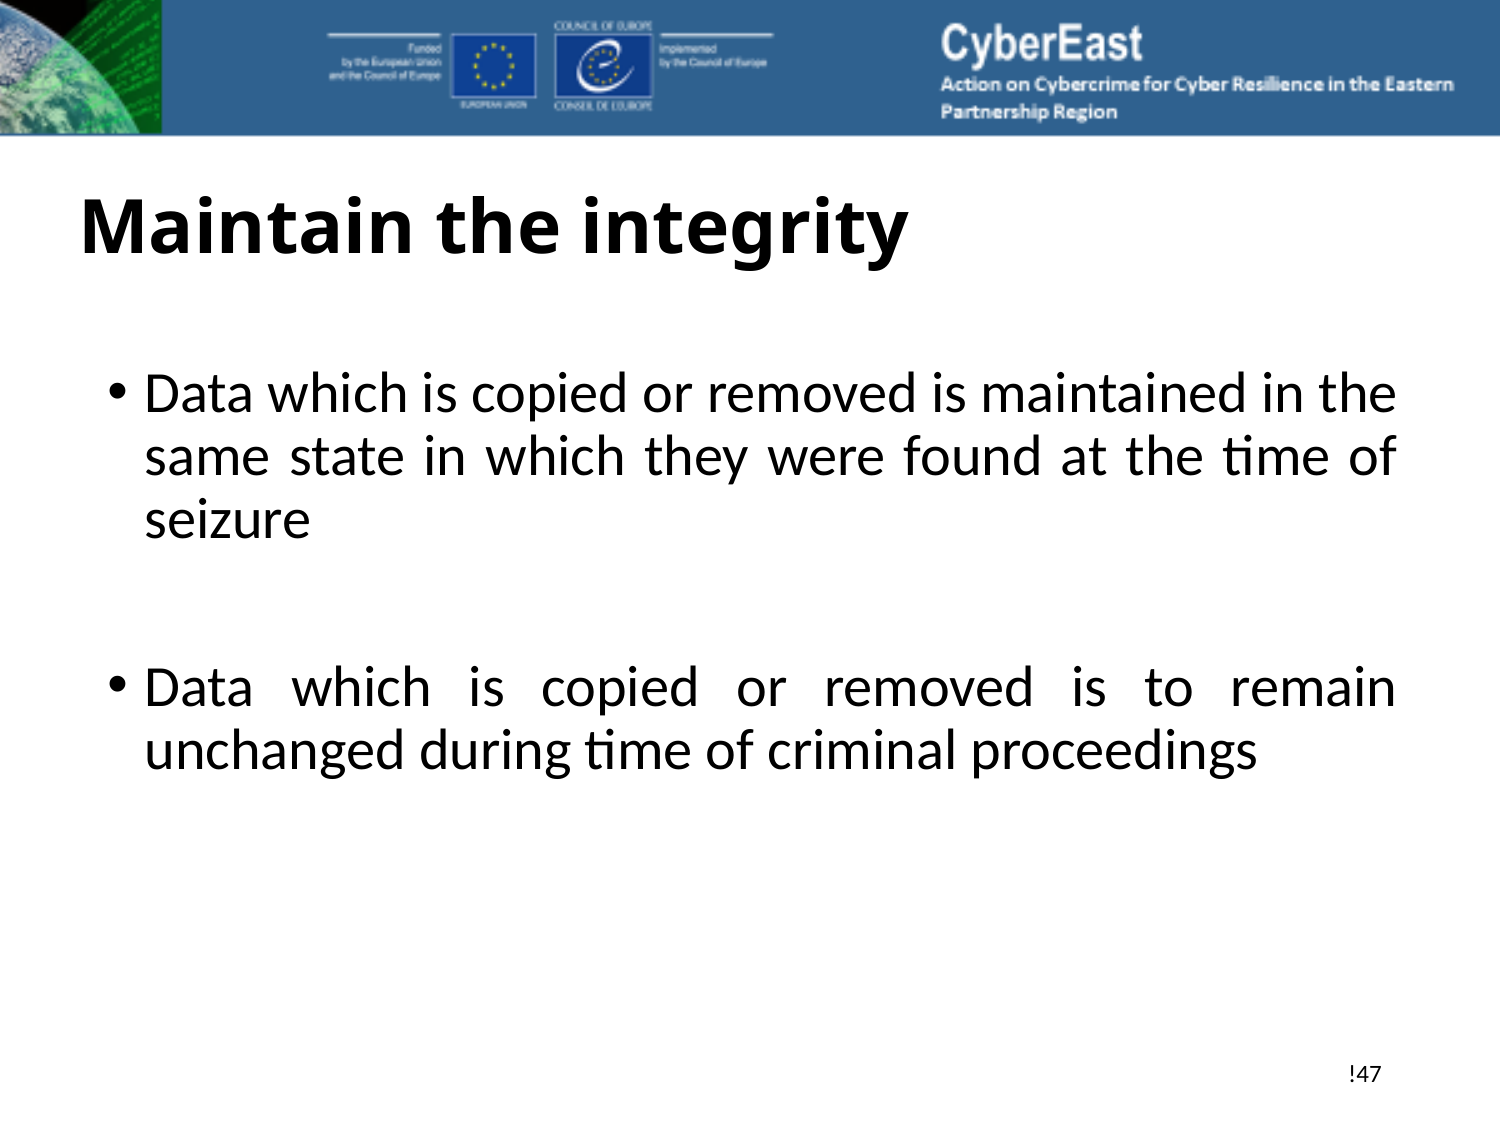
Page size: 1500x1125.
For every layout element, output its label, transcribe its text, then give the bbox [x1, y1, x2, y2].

slide_number !47 [1059, 1042, 1397, 1103]
title Maintain the integrity [63, 136, 1414, 324]
picture [0, 0, 1500, 1125]
list Data which is copied or removed is maintained in the same state in which they were found at the time of seizure Data which is copied or removed is to remain unchanged during time of criminal proceedings [92, 354, 1414, 1058]
